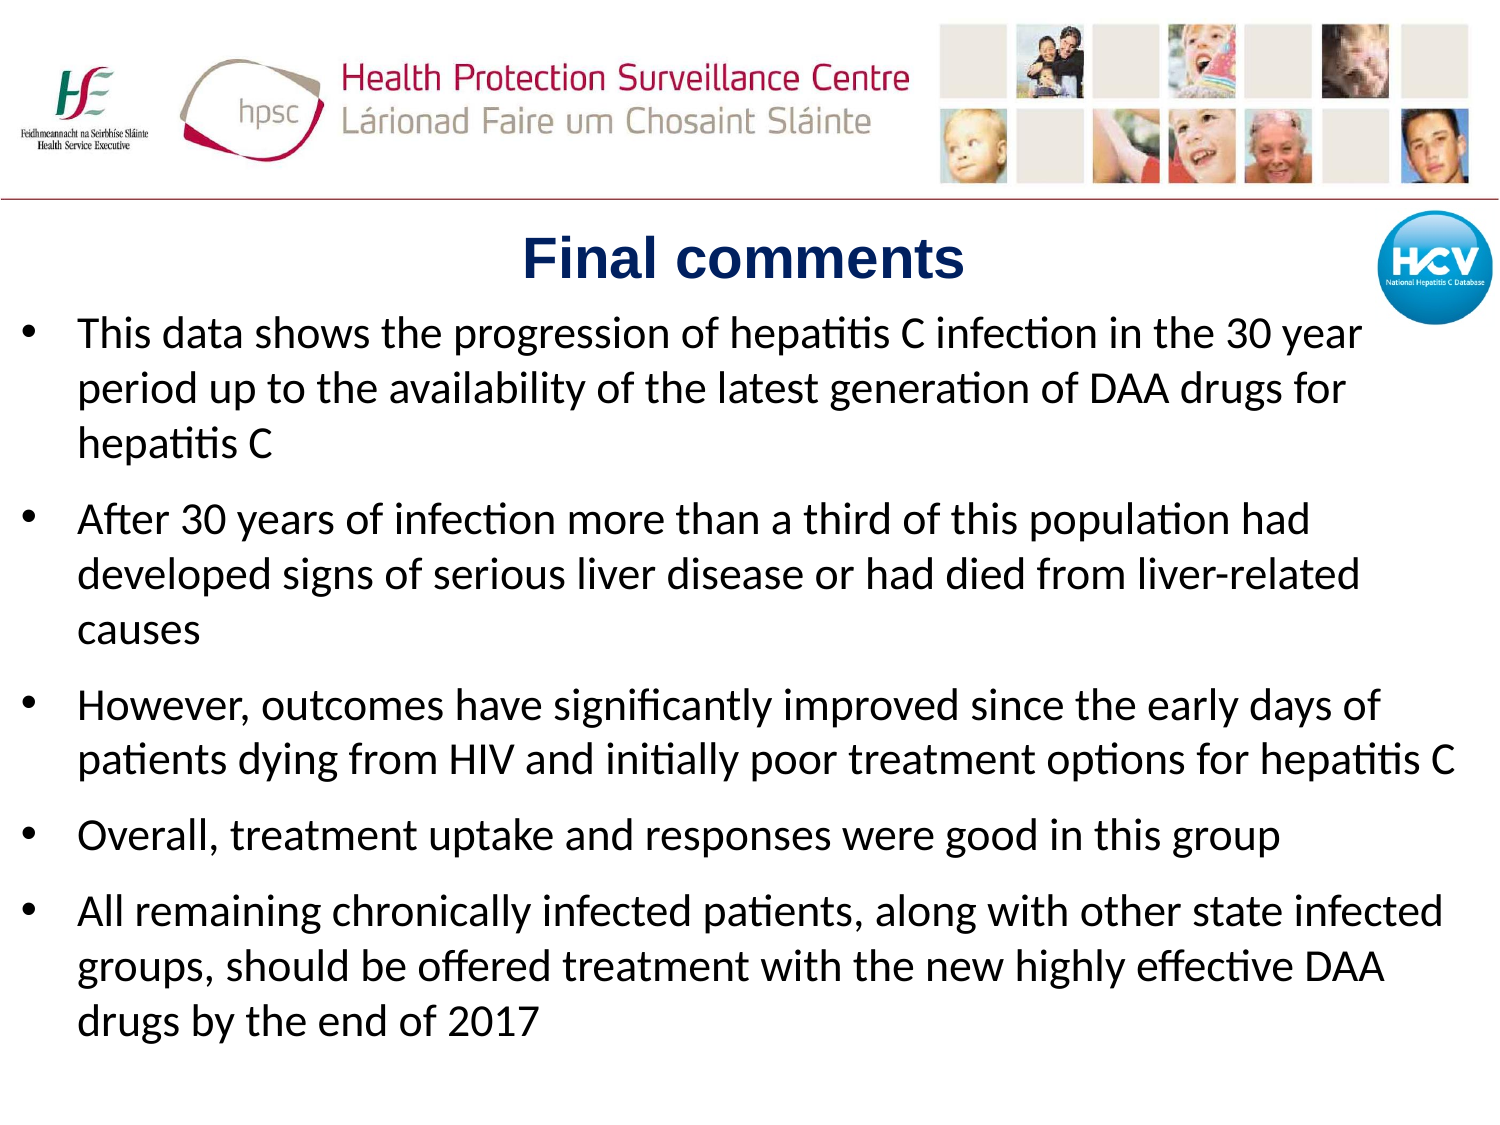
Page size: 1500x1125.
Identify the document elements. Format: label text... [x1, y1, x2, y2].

title Final comments [69, 210, 1370, 295]
picture [1375, 207, 1495, 327]
text_box This data shows the progression of hepatitis C infection in the 30 year period up to the availability of the latest generation of DAA drugs for hepatitis C After 30 years of infection more than a third of this population had developed signs of serious liver disease or had died from liver-related causes However, outcomes have significantly improved since the early days of patients dying from HIV and initially poor treatment options for hepatitis C Overall, treatment uptake and responses were good in this group All remaining chronically infected patients, along with other state infected groups, should be offered treatment with the new highly effective DAA drugs by the end of 2017 [5, 295, 1495, 1118]
picture [0, 0, 1500, 201]
